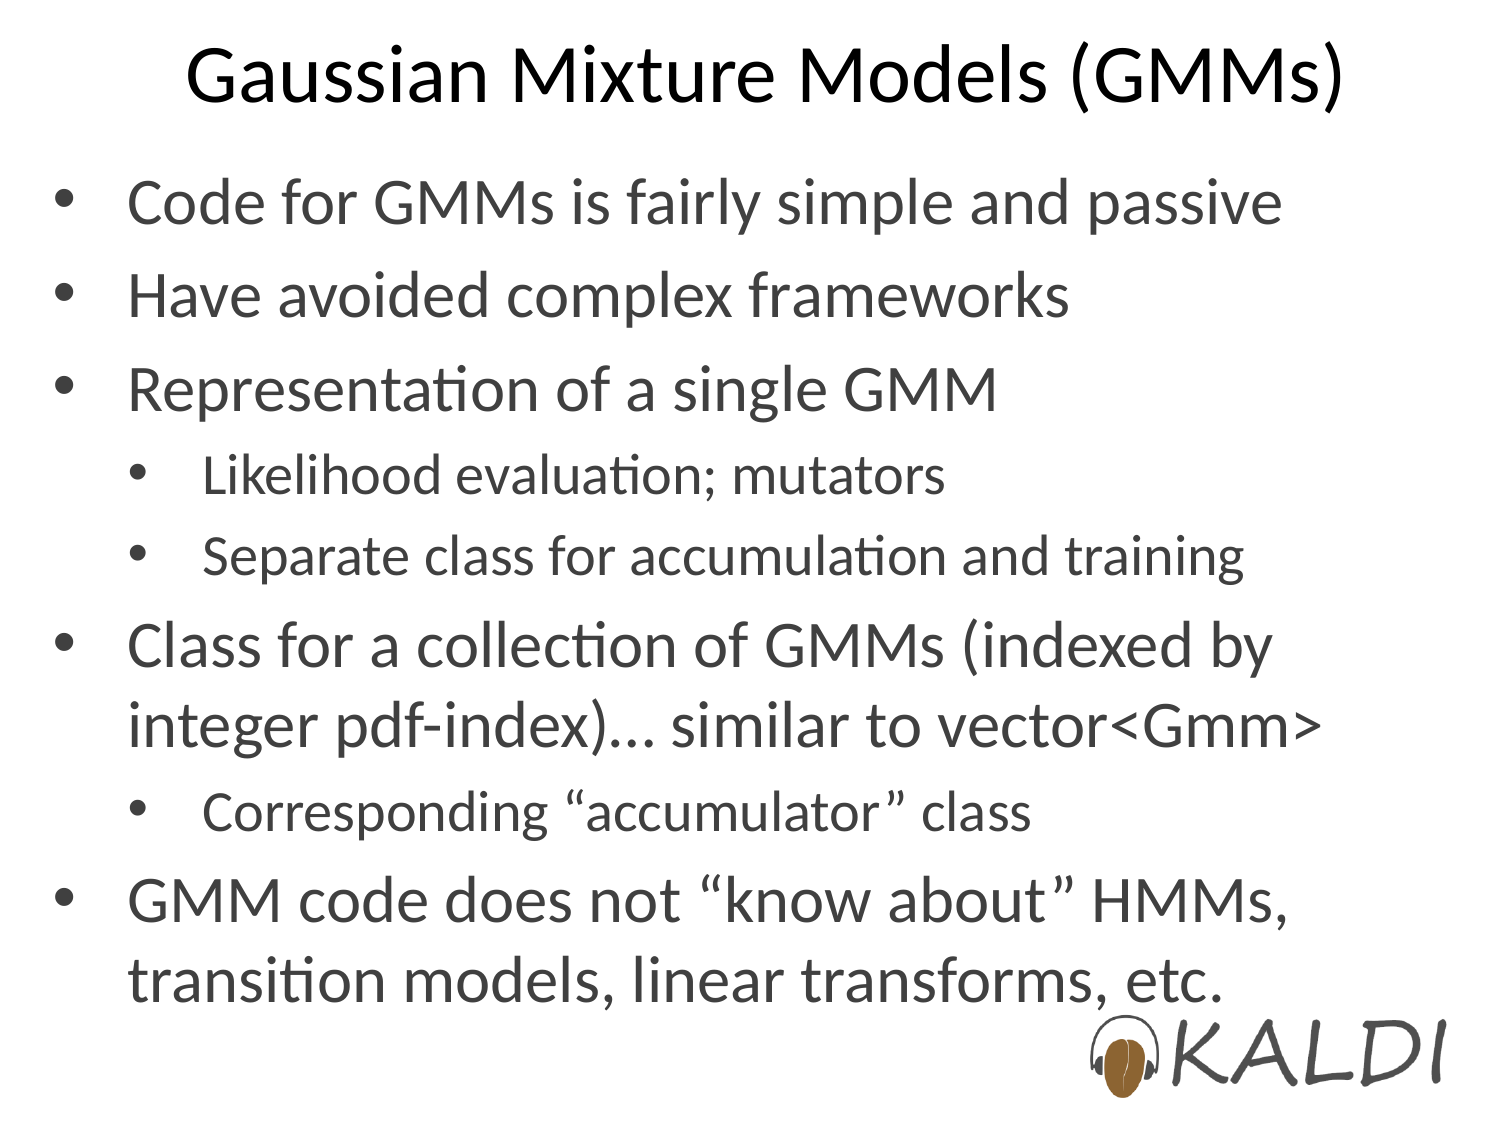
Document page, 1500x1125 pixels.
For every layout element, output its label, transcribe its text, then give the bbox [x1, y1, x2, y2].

picture [1087, 1012, 1464, 1104]
subtitle Code for GMMs is fairly simple and passive Have avoided complex frameworks Representation of a single GMM Likelihood evaluation; mutators Separate class for accumulation and training Class for a collection of GMMs (indexed by integer pdf-index)… similar to vector<Gmm> Corresponding “accumulator” class GMM code does not “know about” HMMs, transition models, linear transforms, etc. [37, 149, 1463, 1050]
title Gaussian Mixture Models (GMMs) [125, 0, 1410, 139]
